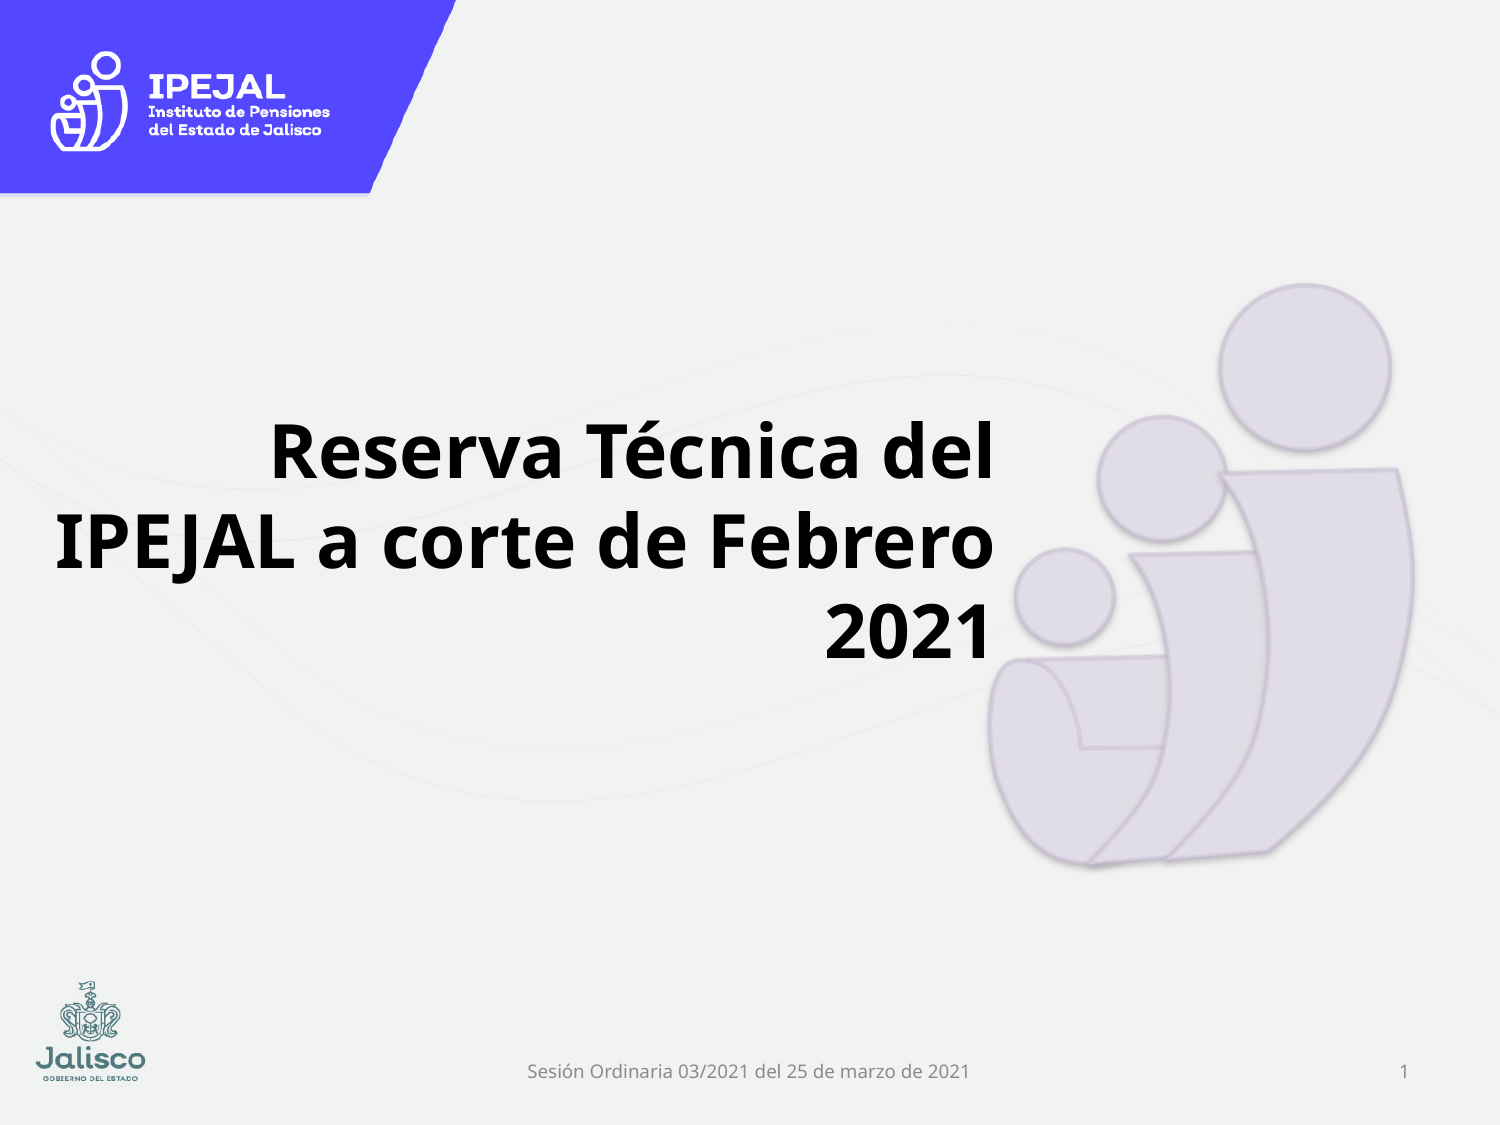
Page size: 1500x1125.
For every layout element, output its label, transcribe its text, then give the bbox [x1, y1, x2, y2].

slide_number 1 [1074, 1042, 1425, 1103]
picture [0, 932, 1500, 1125]
title Reserva Técnica del IPEJAL a corte de Febrero 2021 [19, 463, 1012, 705]
picture [0, 0, 1500, 193]
footer Sesión Ordinaria 03/2021 del 25 de marzo de 2021 [512, 1042, 988, 1103]
